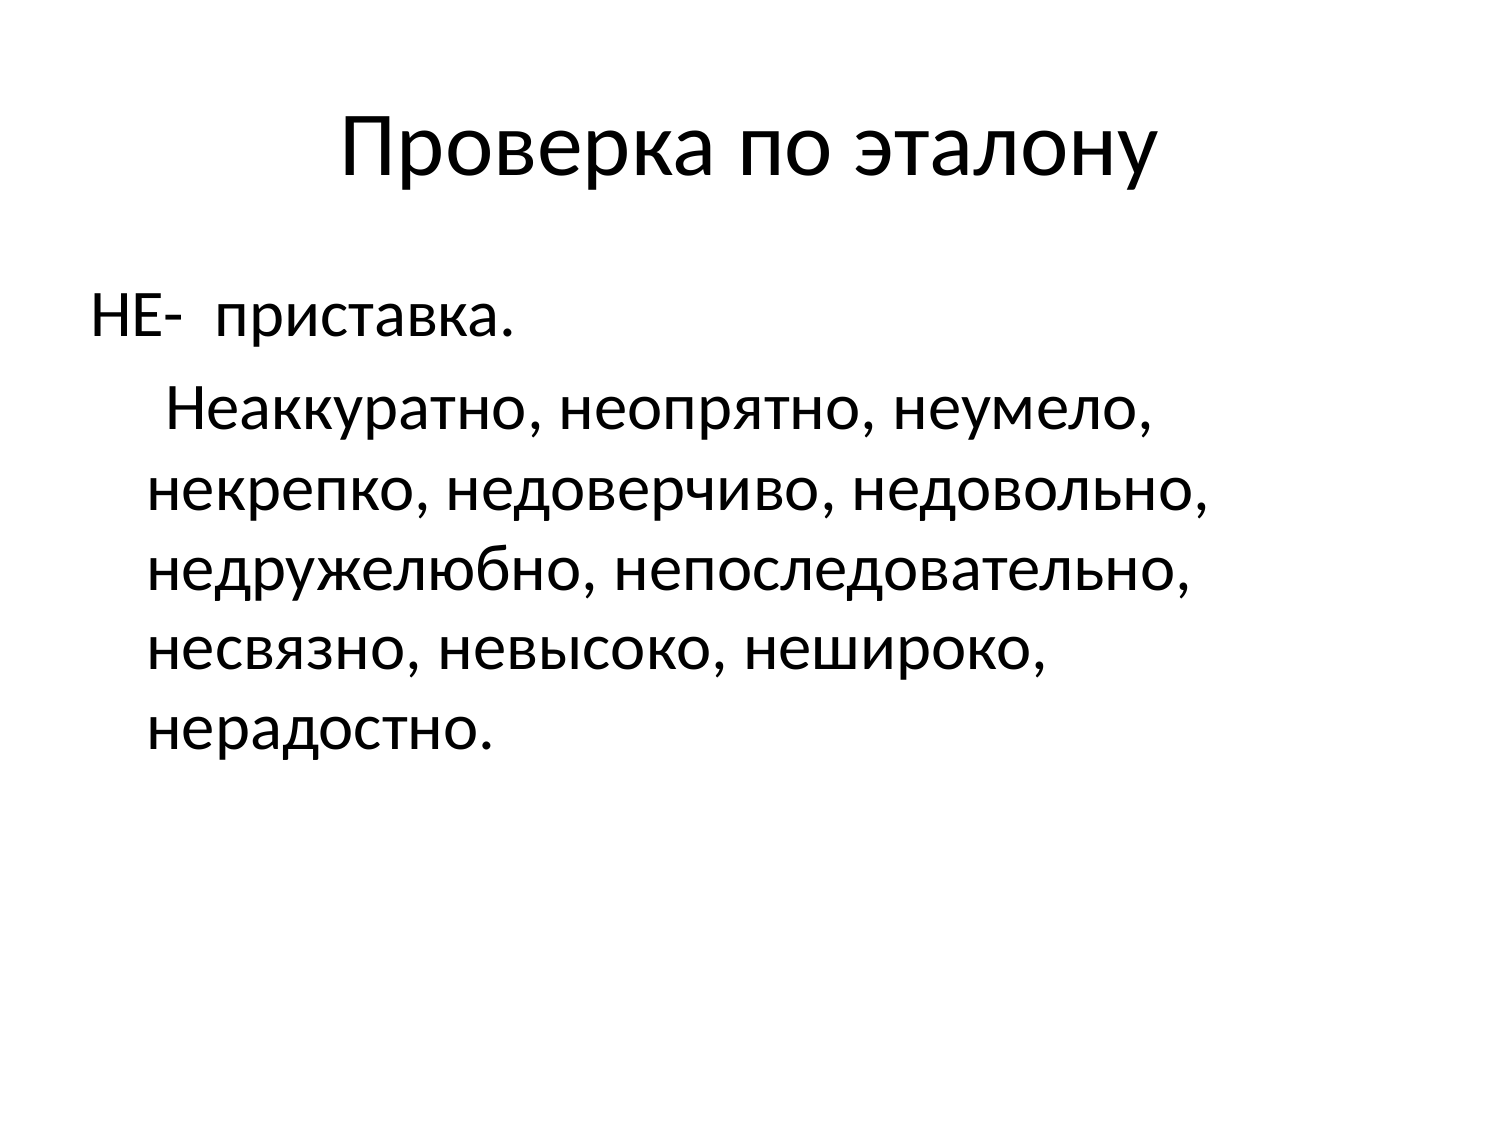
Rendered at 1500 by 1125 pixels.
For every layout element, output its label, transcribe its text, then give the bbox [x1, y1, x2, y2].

list НЕ- приставка. Неаккуратно, неопрятно, неумело, некрепко, недоверчиво, недовольно, недружелюбно, непоследовательно, несвязно, невысоко, нешироко, нерадостно. [75, 262, 1425, 1005]
title Проверка по эталону [75, 45, 1425, 233]
